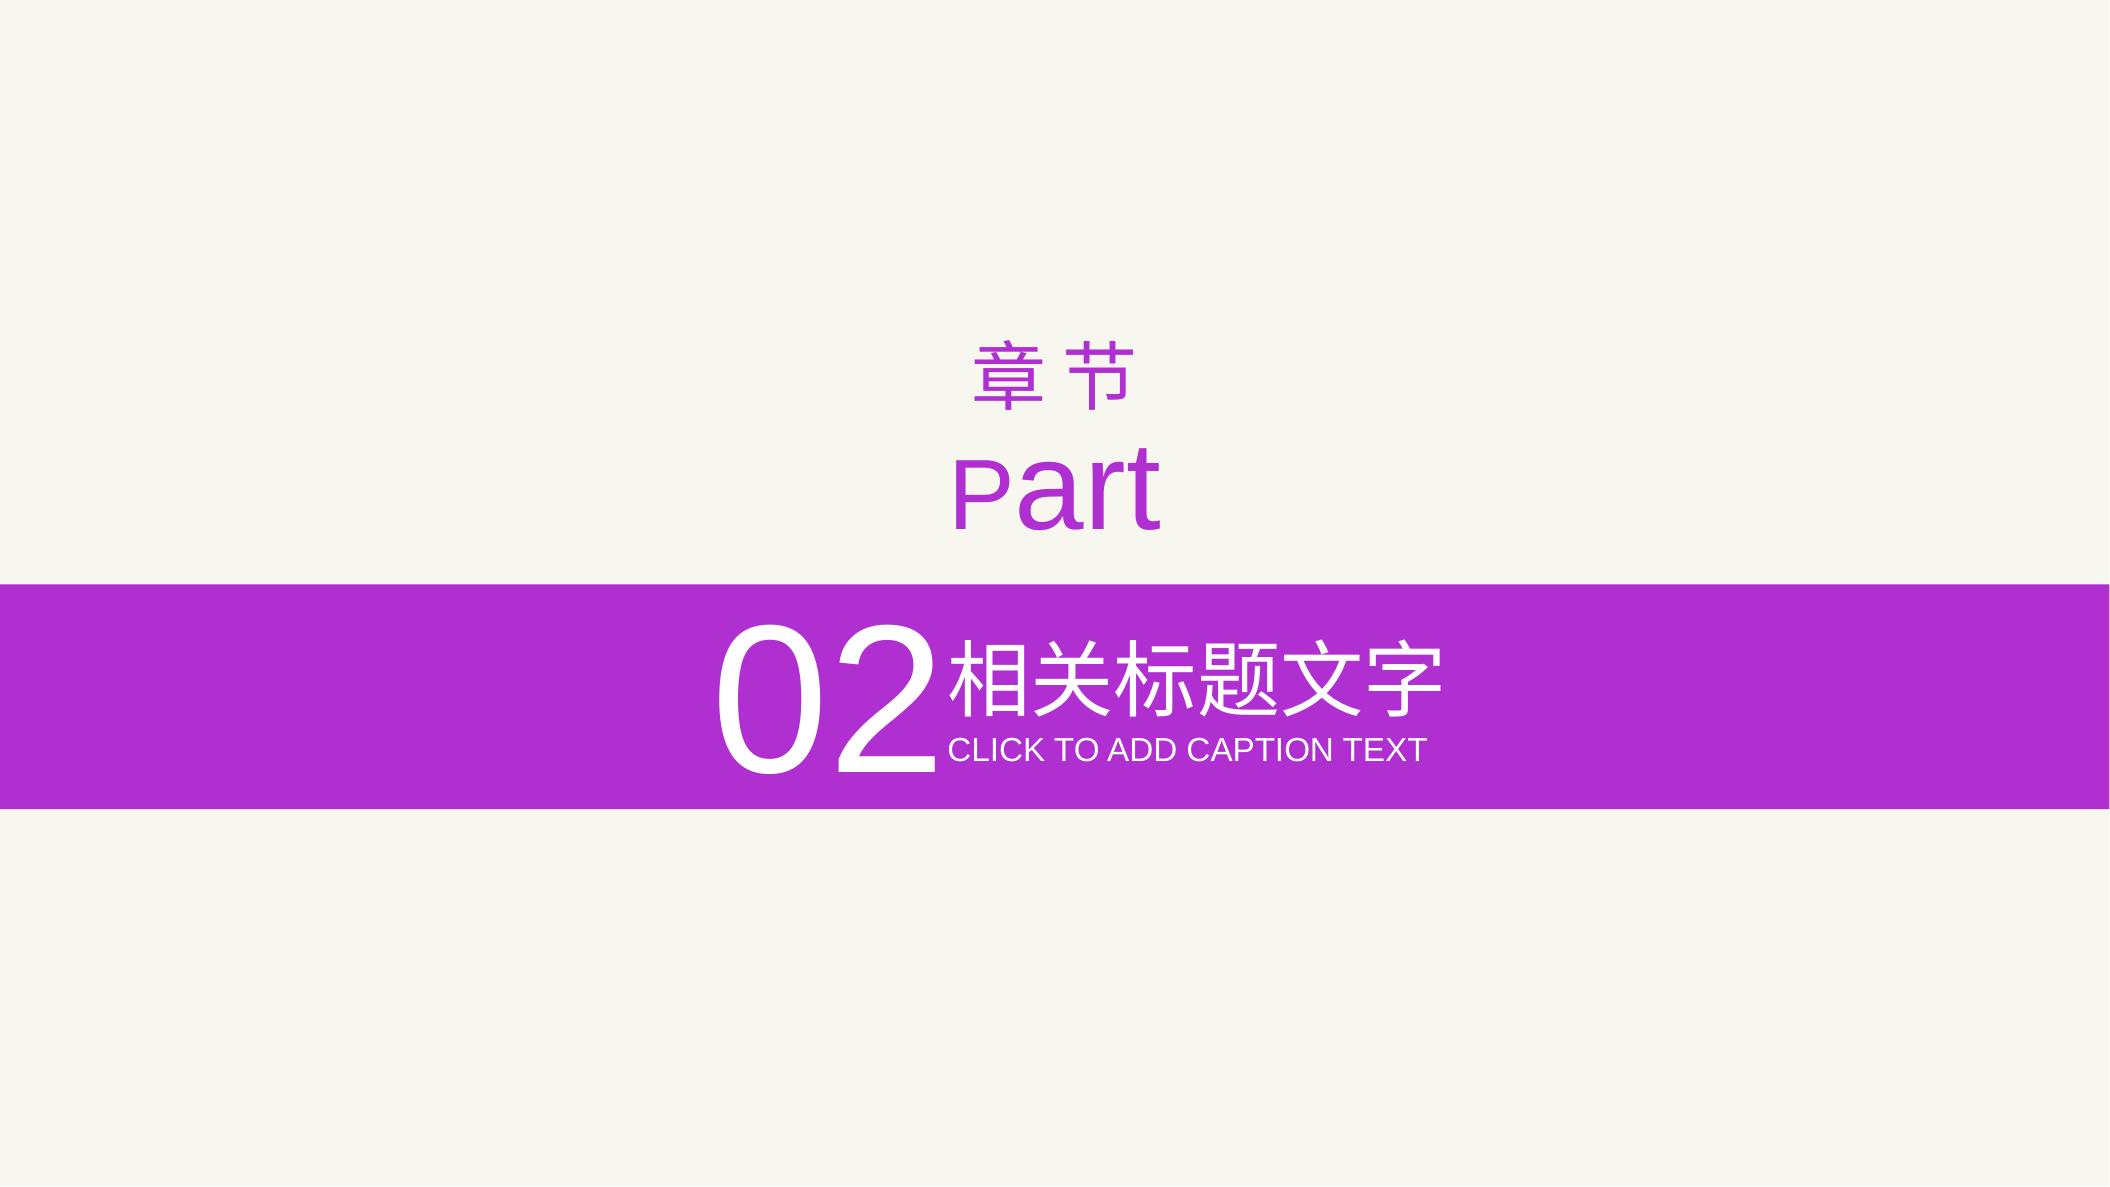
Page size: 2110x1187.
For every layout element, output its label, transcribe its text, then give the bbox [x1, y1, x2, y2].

text_box [947, 583, 2110, 810]
text_box [0, 583, 711, 810]
text_box Part [948, 404, 1162, 555]
text_box 相关标题文字 [947, 638, 1553, 729]
text_box CLICK TO ADD CAPTION TEXT [947, 733, 1553, 770]
text_box 02 [711, 561, 947, 815]
text_box 章 节 [971, 329, 1139, 420]
